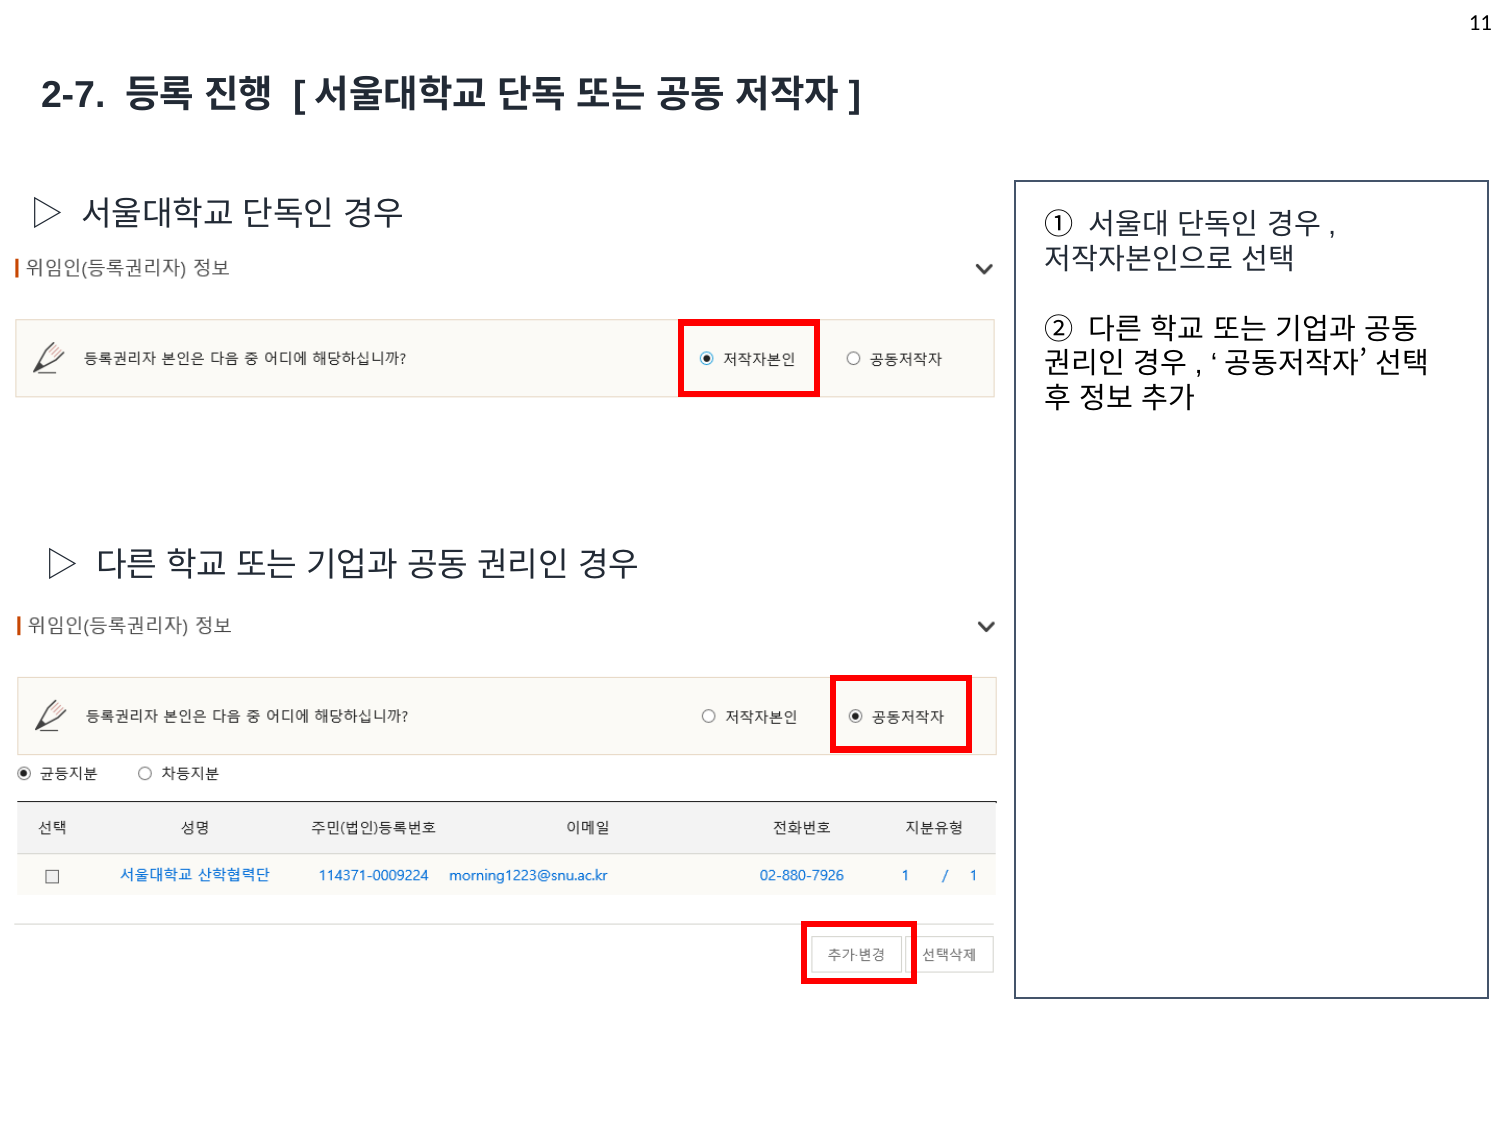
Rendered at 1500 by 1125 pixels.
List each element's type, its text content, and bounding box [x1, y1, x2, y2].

text_box ▷ 다른 학교 또는 기업과 공동 권리인 경우 [30, 535, 655, 591]
text_box ▷ 서울대학교 단독인 경우 [16, 184, 420, 240]
text_box ① 서울대 단독인 경우, 저작자본인으로 선택 ② 다른 학교 또는 기업과 공동 권리인 경우, ‘공동저작자’ 선택 후 정보 추가 [1029, 197, 1470, 423]
picture [5, 916, 1000, 982]
picture [9, 606, 1003, 902]
text_box 1 [1014, 180, 1489, 999]
text_box 11 [1453, 0, 1500, 43]
picture [5, 240, 1003, 413]
text_box 2-7. 등록 진행 [서울대학교 단독 또는 공동 저작자] [26, 62, 876, 123]
